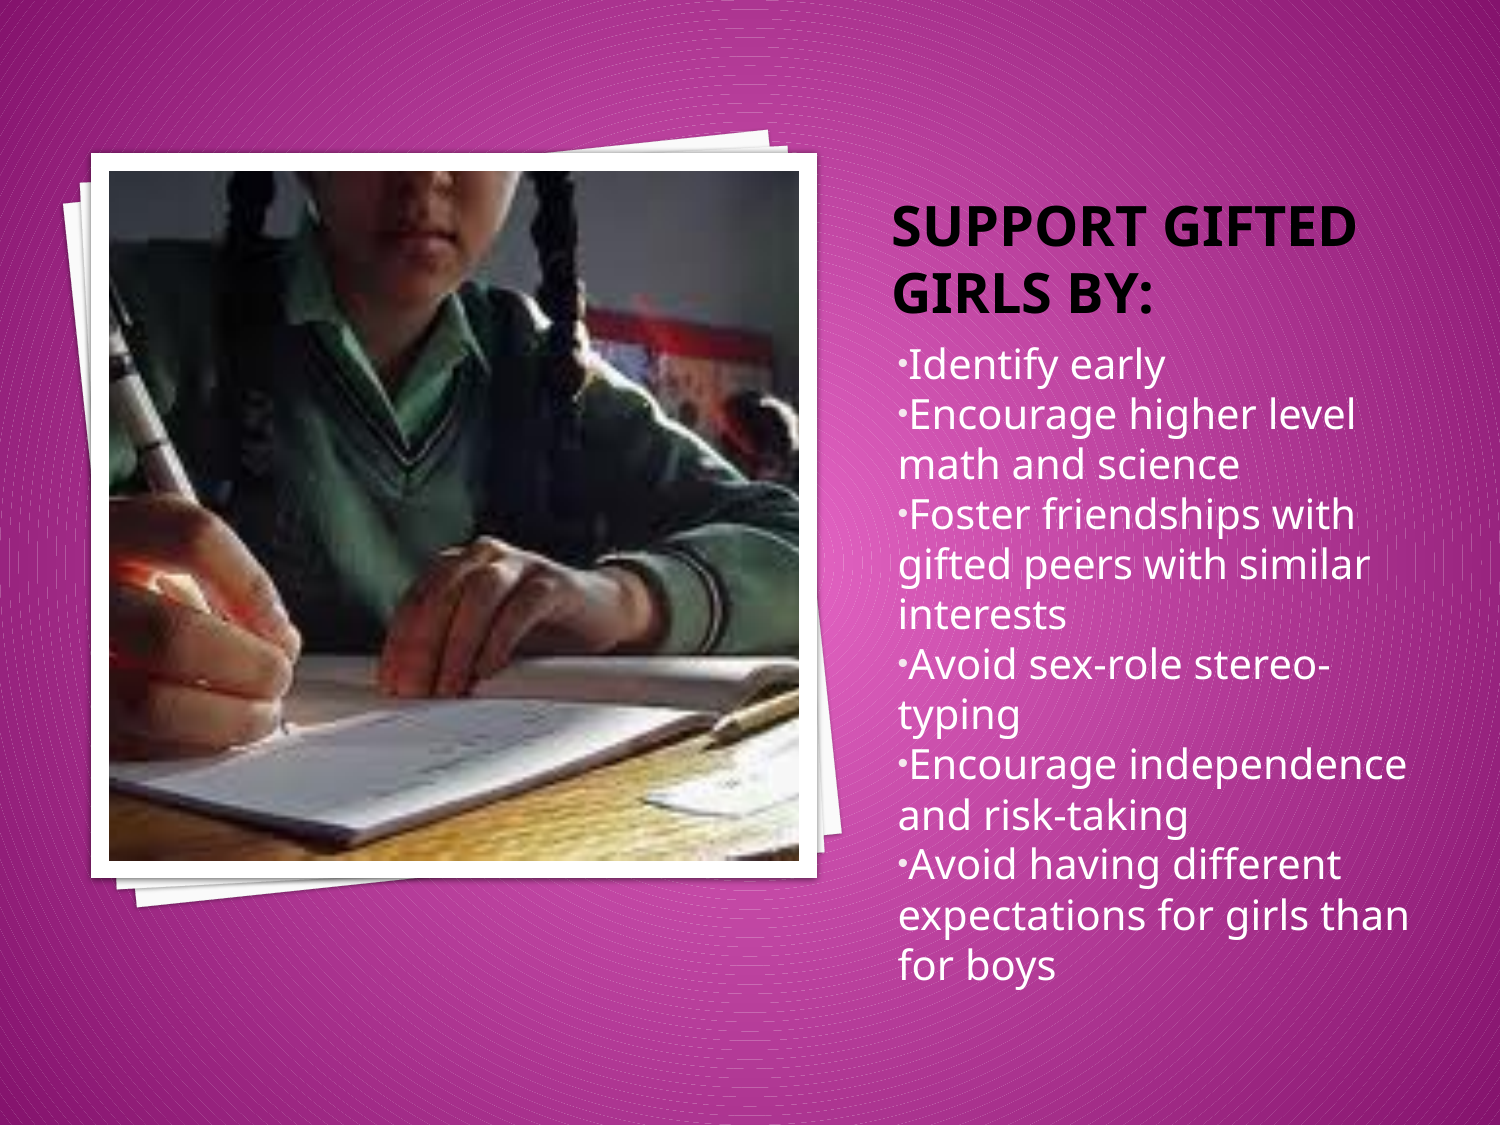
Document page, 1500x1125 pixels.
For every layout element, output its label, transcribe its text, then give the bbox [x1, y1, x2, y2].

picture [108, 170, 800, 862]
title Support Gifted Girls By: [884, 187, 1447, 325]
list Identify early Encourage higher level math and science Foster friendships with gifted peers with similar interests Avoid sex-role stereo-typing Encourage independence and risk-taking Avoid having different expectations for girls than for boys [884, 337, 1447, 1038]
